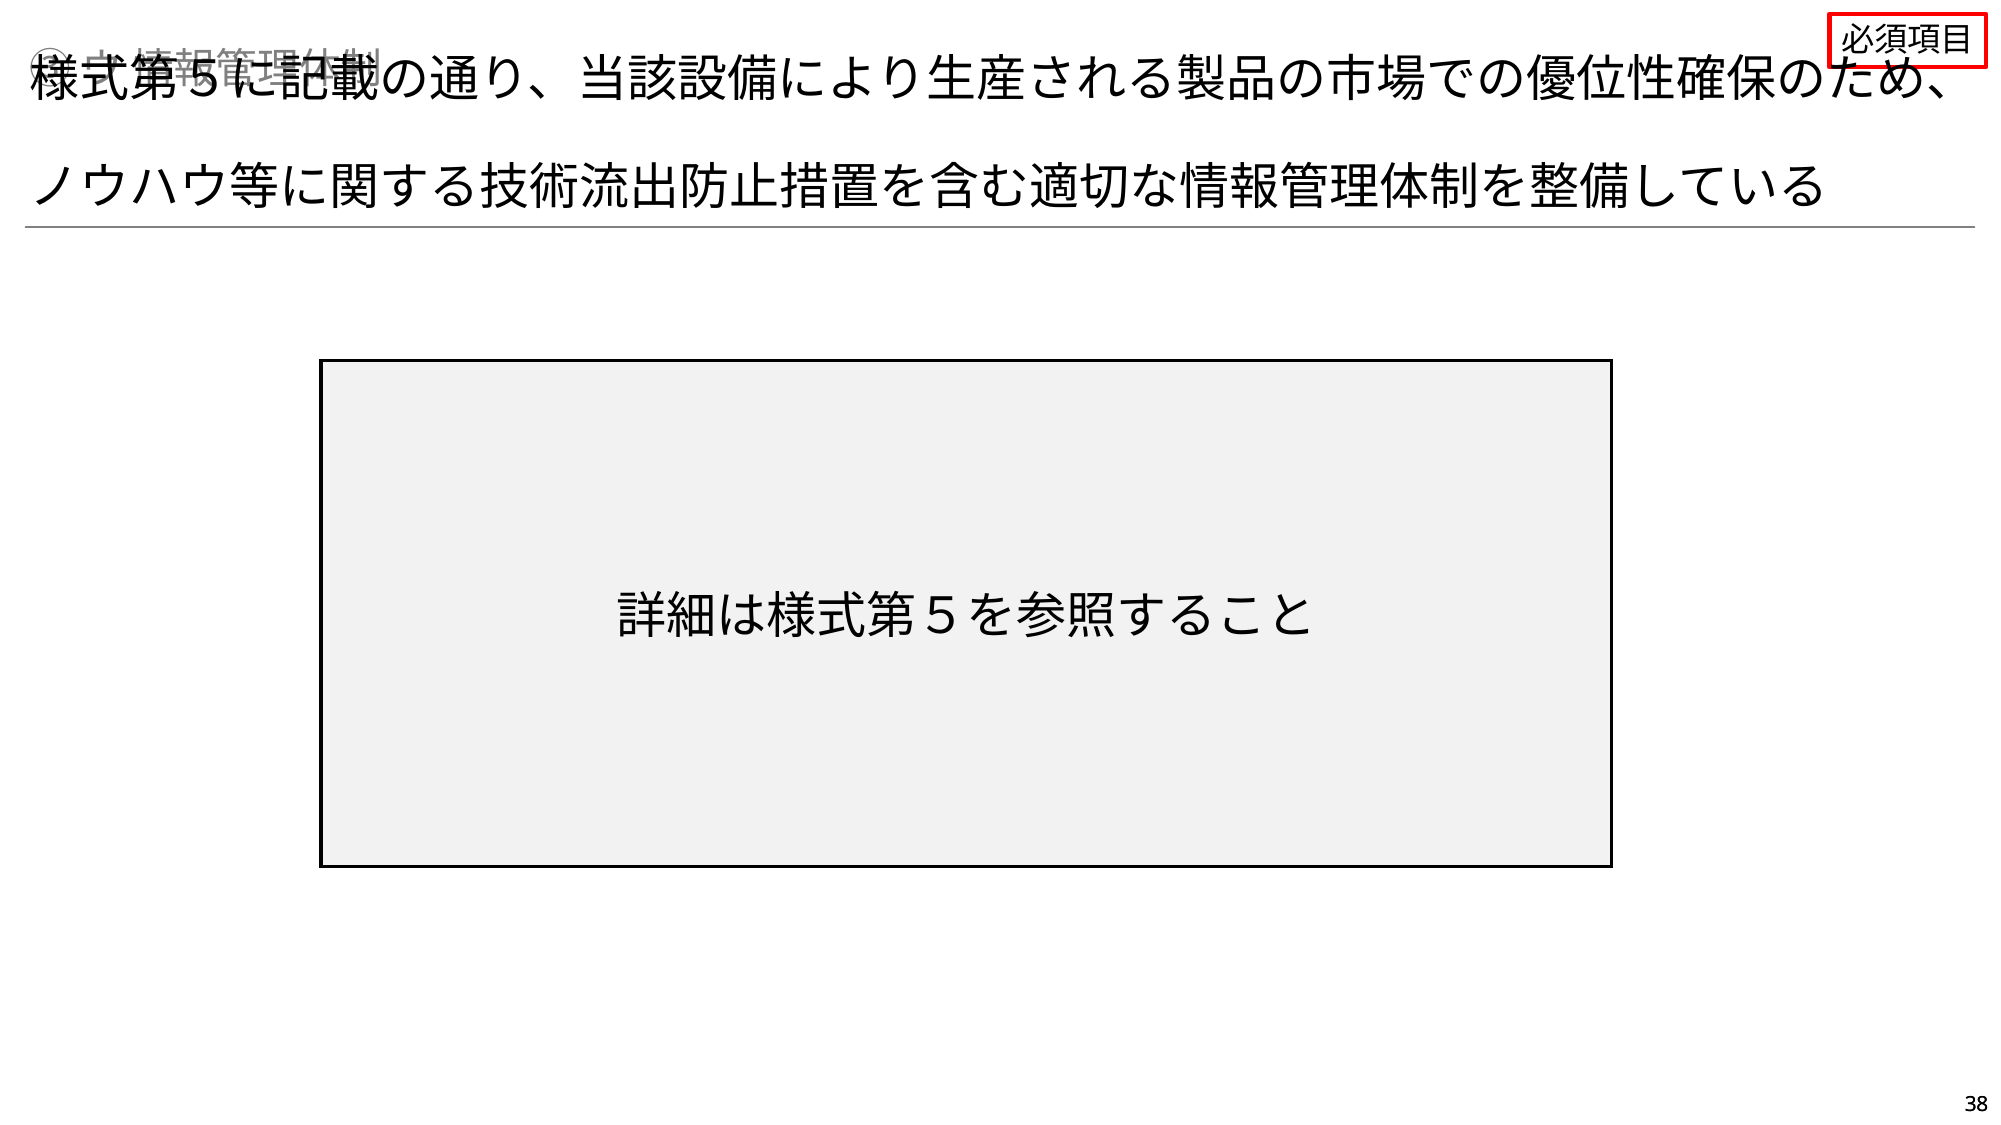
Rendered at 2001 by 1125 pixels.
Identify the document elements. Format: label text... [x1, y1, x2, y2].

text_box 詳細は様式第５を参照すること [319, 359, 1613, 868]
text_box 必須項目 [1829, 13, 1986, 68]
text_box ③ウ 情報管理体制 [29, 47, 1802, 53]
text_box 様式第５に記載の通り、当該設備により生産される製品の市場での優位性確保のため、 ノウハウ等に関する技術流出防止措置を含む適切な情報管理体制を整備している [29, 53, 1975, 216]
